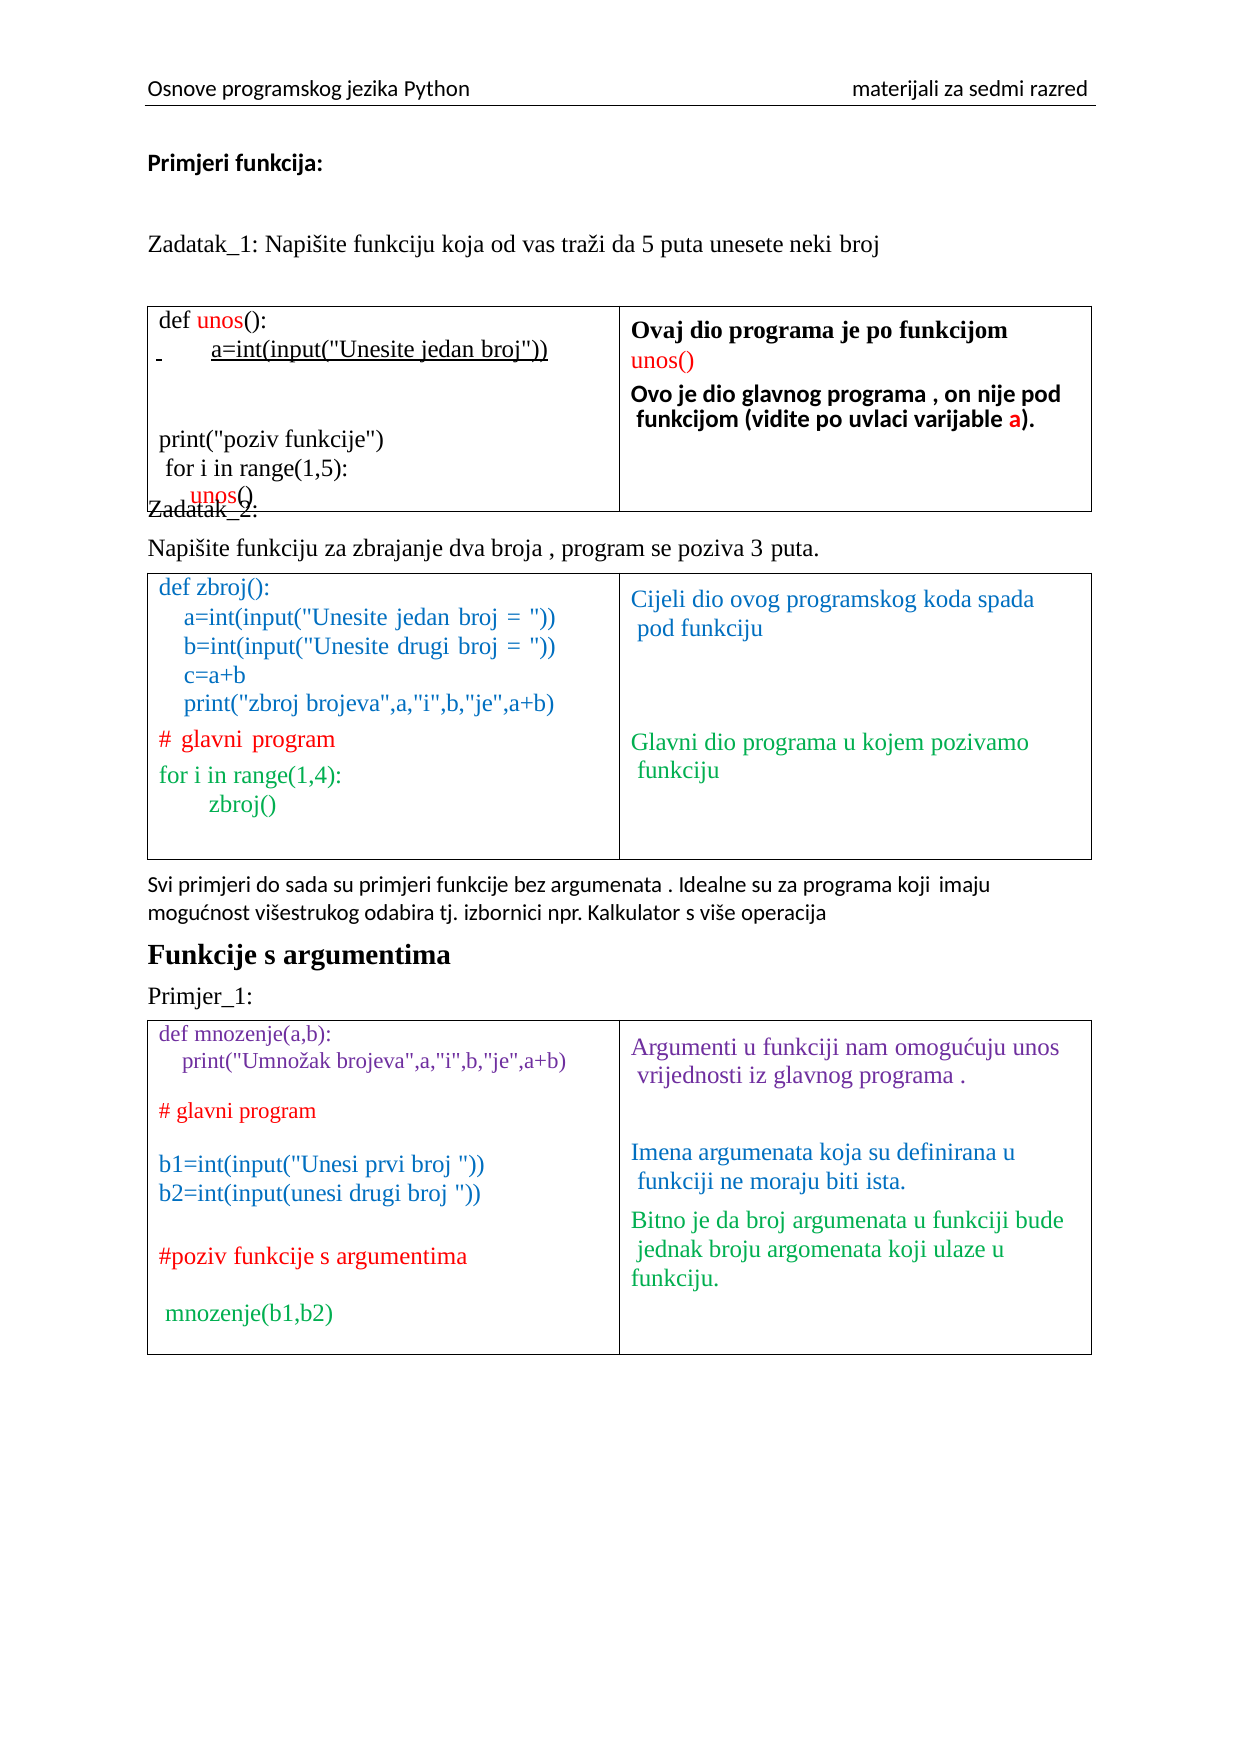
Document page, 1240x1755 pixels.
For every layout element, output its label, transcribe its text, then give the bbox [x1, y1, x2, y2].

text_box Osnove programskog jezika Python [145, 71, 477, 102]
table_header Argumenti u funkciji nam omogućuju unos vrijednosti iz glavnog programa . Imena argumenata koja su definirana u funkciji ne moraju biti ista. Bitno je da broj argumenata u funkciji bude jednak broju argomenata koji ulaze u funkciju. [620, 1021, 1091, 1354]
text_box Primjeri funkcija: Zadatak_1: Napišite funkciju koja od vas traži da 5 puta unesete neki broj [145, 144, 887, 257]
text_box materijali za sedmi razred [850, 71, 1095, 102]
text_box Zadatak_2: Napišite funkciju za zbrajanje dva broja , program se poziva 3 puta. [145, 481, 827, 562]
table_header def mnozenje(a,b): print("Umnožak brojeva",a,"i",b,"je",a+b) # glavni program b1=int(input("Unesi prvi broj ")) b2=int(input(unesi drugi broj ")) #poziv funkcije s argumentima mnozenje(b1,b2) [148, 1021, 619, 1354]
table_header def unos(): a=int(input("Unesite jedan broj")) print("poziv funkcije") for i in range(1,5): unos() [148, 307, 619, 481]
table_header Cijeli dio ovog programskog koda spada pod funkciju Glavni dio programa u kojem pozivamo funkciju [620, 574, 1091, 859]
text_box Svi primjeri do sada su primjeri funkcije bez argumenata . Idealne su za programa koji imaju mogućnost višestrukog odabira tj. izbornici npr. Kalkulator s više operacija Funkcije s argumentima Primjer_1: [145, 867, 1001, 1010]
table_header Ovaj dio programa je po funkcijom unos() Ovo je dio glavnog programa , on nije pod funkcijom (vidite po uvlaci varijable a). [620, 307, 1091, 511]
table_header def zbroj(): a=int(input("Unesite jedan broj = ")) b=int(input("Unesite drugi broj = ")) c=a+b print("zbroj brojeva",a,"i",b,"je",a+b) # glavni program for i in range(1,4): zbroj() [148, 574, 619, 859]
